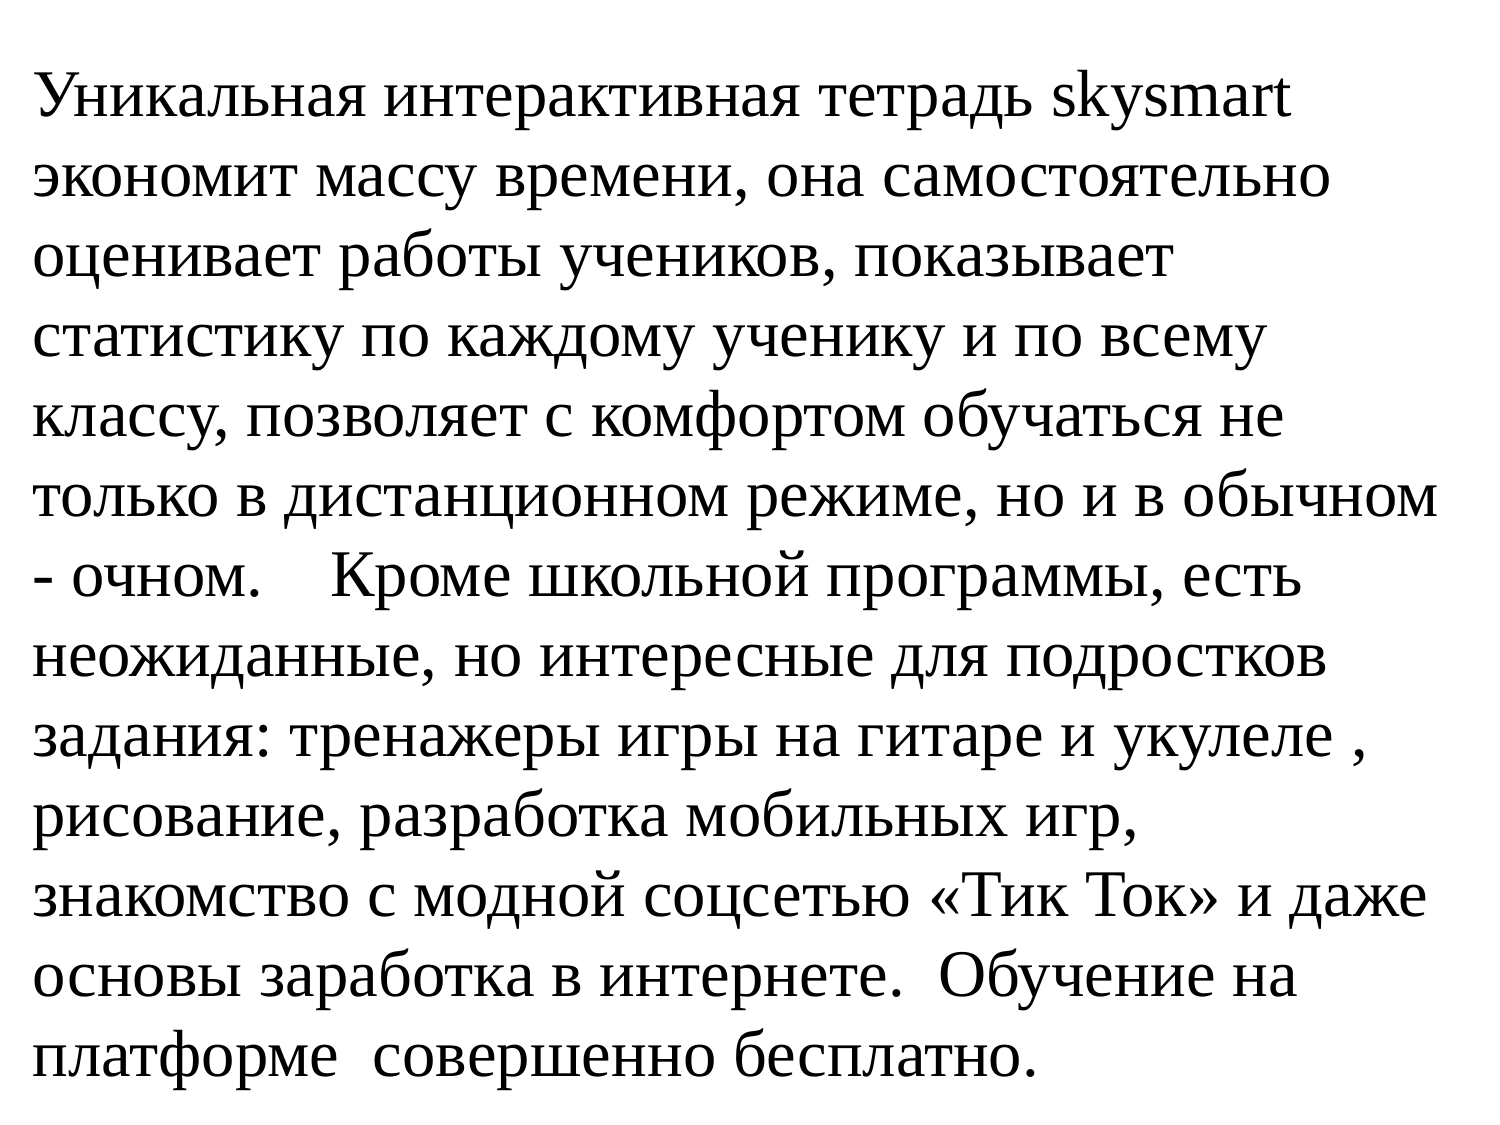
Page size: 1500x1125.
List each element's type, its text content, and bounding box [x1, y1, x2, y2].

text_box Уникальная интерактивная тетрадь skysmart экономит массу времени, она самостоятельно оценивает работы учеников, показывает статистику по каждому ученику и по всему классу, позволяет с комфортом обучаться не только в дистанционном режиме, но и в обычном - очном. Кроме школьной программы, есть неожиданные, но интересные для подростков задания: тренажеры игры на гитаре и укулеле , рисование, разработка мобильных игр, знакомство с модной соцсетью «Тик Ток» и даже основы заработка в интернете. Обучение на платформе совершенно бесплатно. [17, 42, 1459, 1097]
